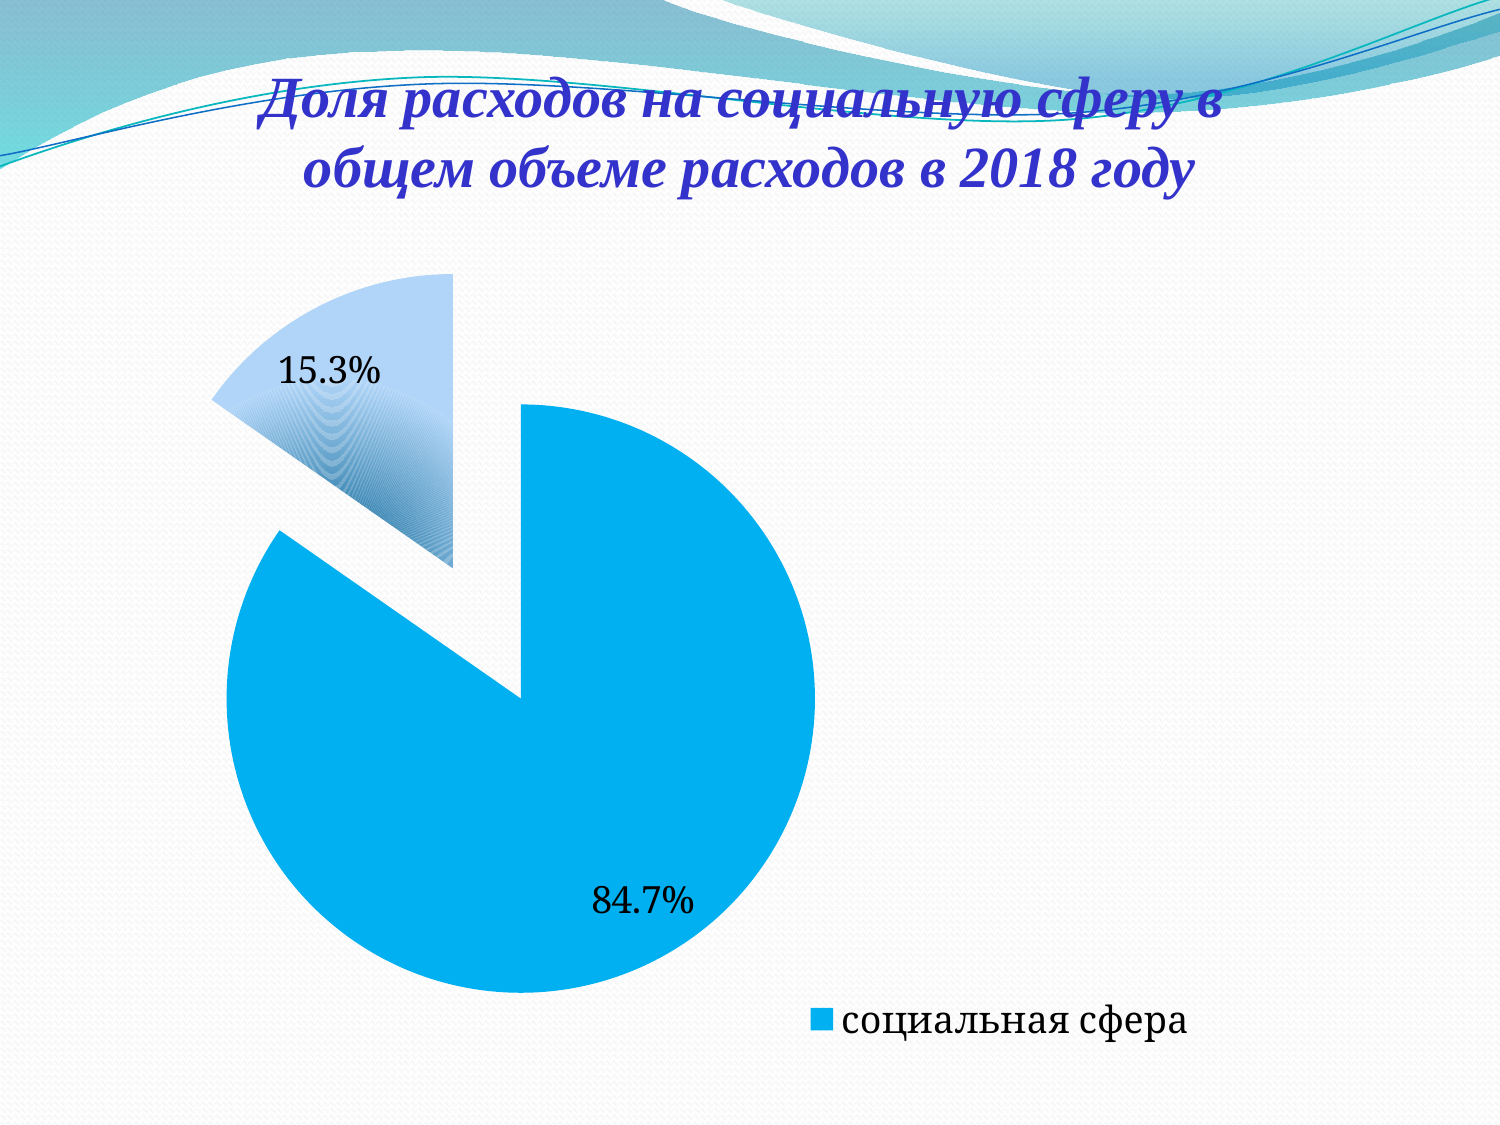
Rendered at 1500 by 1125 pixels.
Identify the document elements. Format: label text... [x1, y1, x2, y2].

title Доля расходов на социальную сферу в общем объеме расходов в 2018 году [0, 0, 1500, 200]
chart [34, 234, 1466, 1091]
